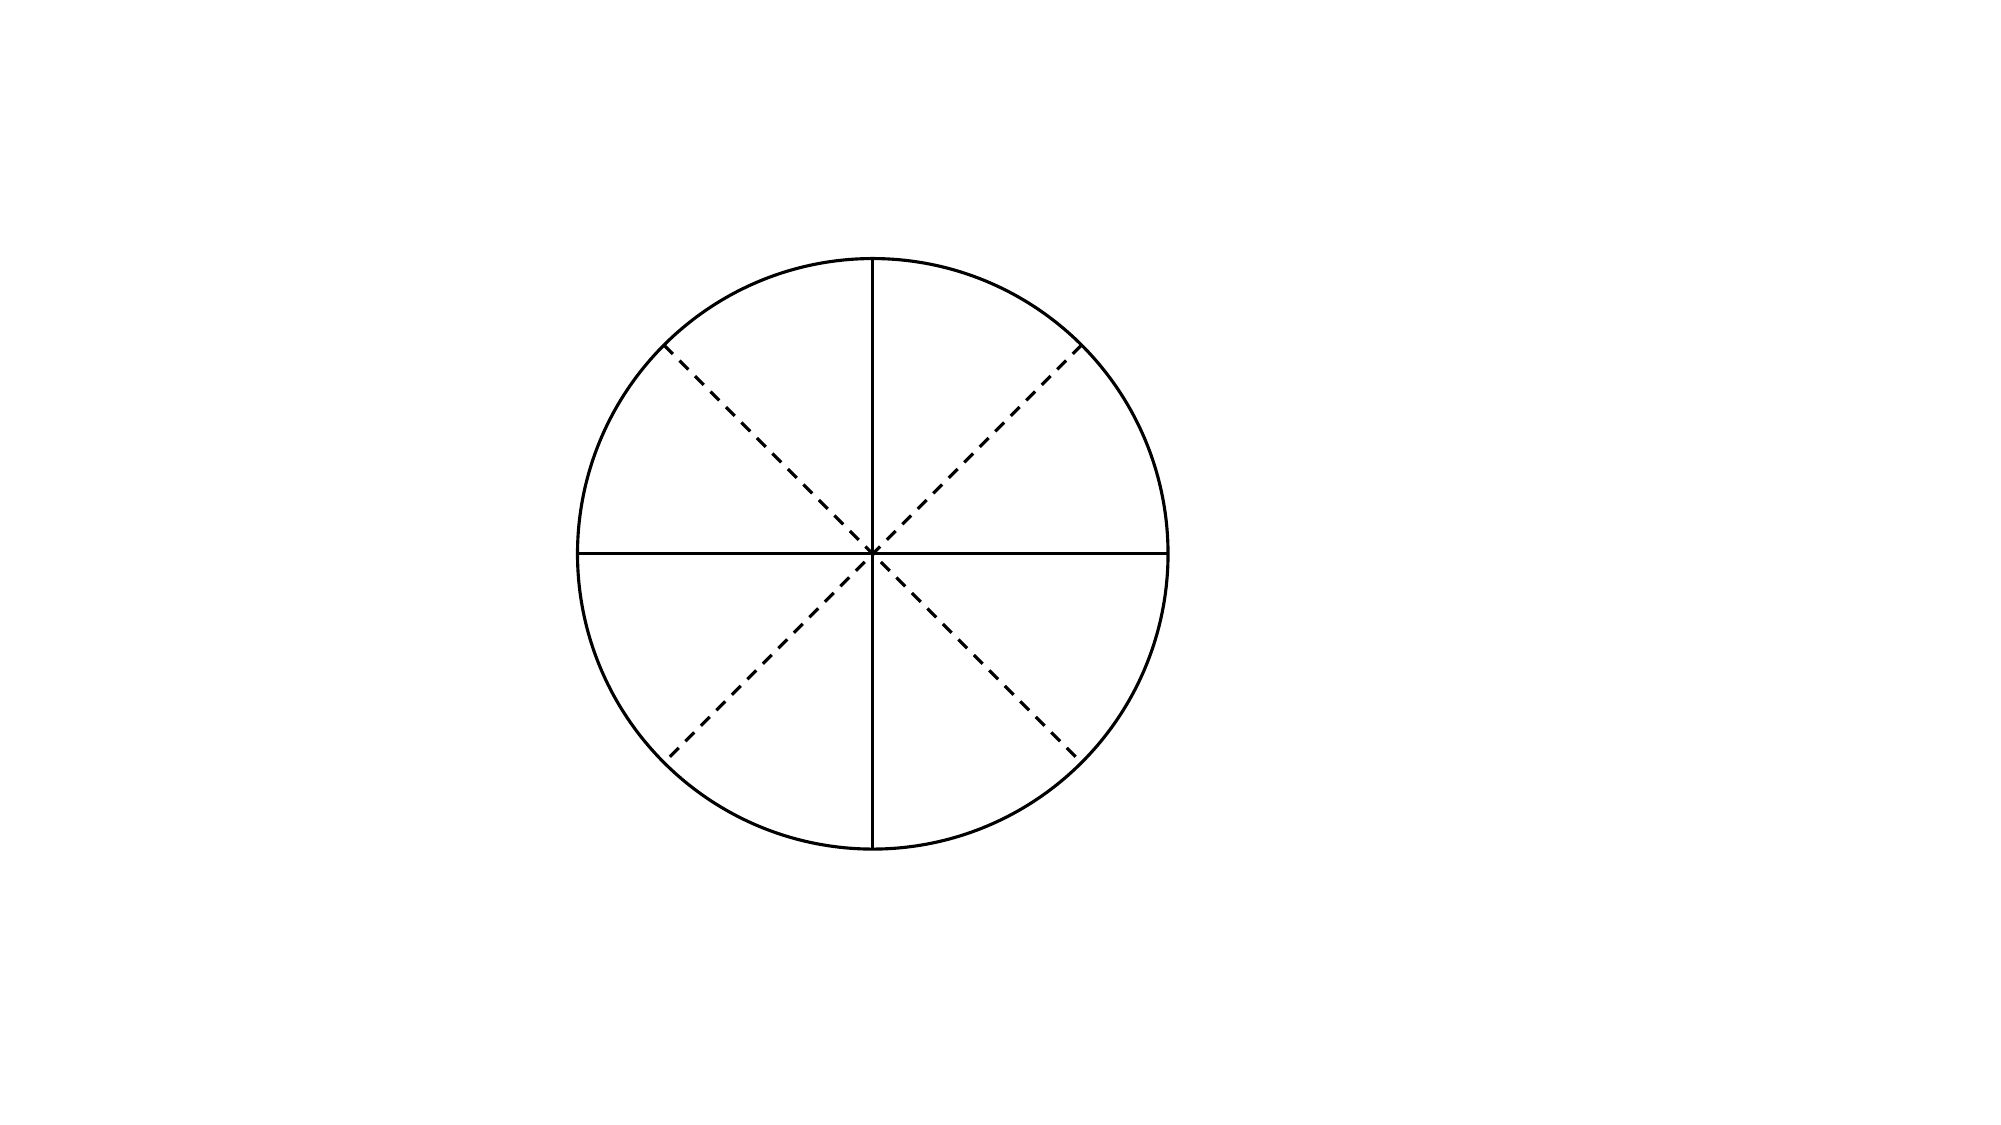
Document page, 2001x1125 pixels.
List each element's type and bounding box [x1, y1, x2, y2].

text_box [663, 344, 1083, 764]
text_box [575, 256, 1170, 851]
